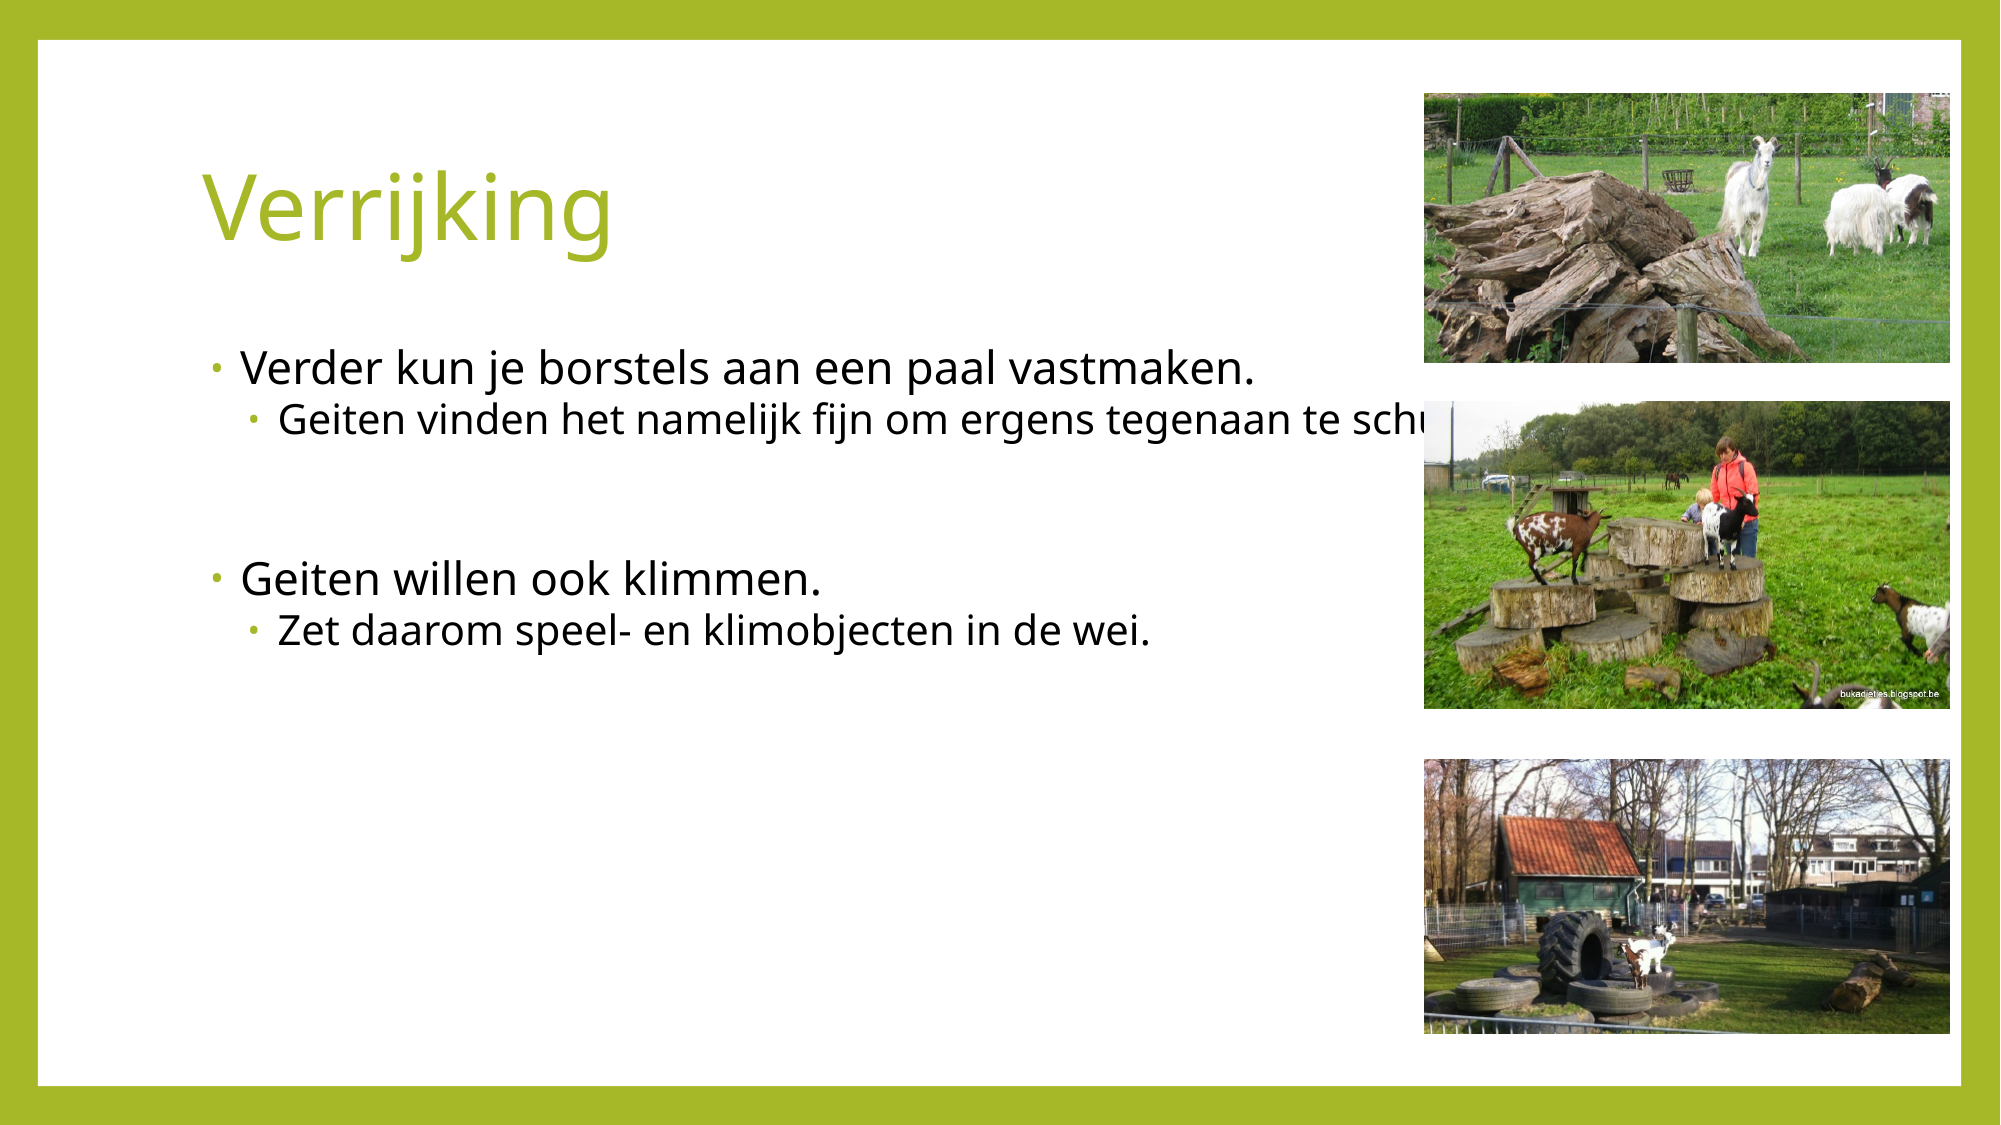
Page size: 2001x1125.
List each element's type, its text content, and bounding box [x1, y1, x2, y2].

picture [1423, 401, 1951, 709]
title Verrijking [187, 99, 1418, 323]
picture [1423, 92, 1951, 363]
list Verder kun je borstels aan een paal vastmaken. Geiten vinden het namelijk fijn om ergens tegenaan te schuren. Geiten willen ook klimmen. Zet daarom speel- en klimobjecten in de wei. [187, 337, 1808, 1000]
picture [1423, 759, 1951, 1034]
